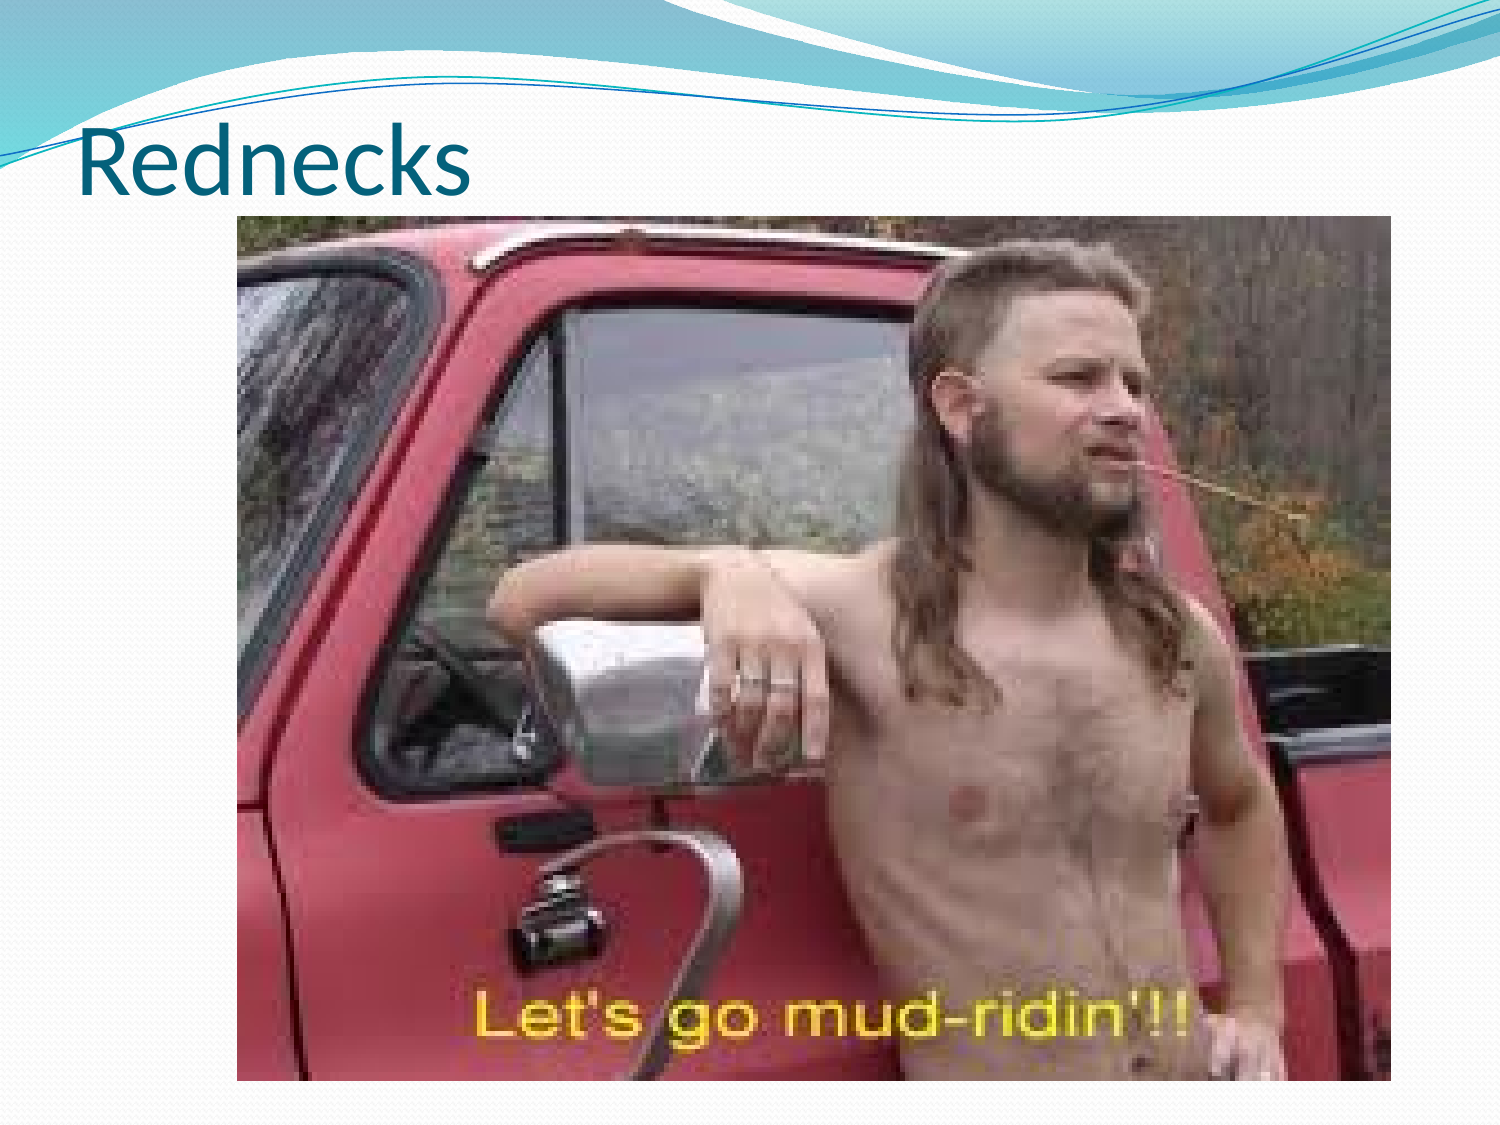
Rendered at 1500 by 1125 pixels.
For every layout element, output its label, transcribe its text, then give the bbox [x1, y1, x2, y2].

picture [237, 215, 1392, 1081]
title Rednecks [75, 28, 1425, 217]
